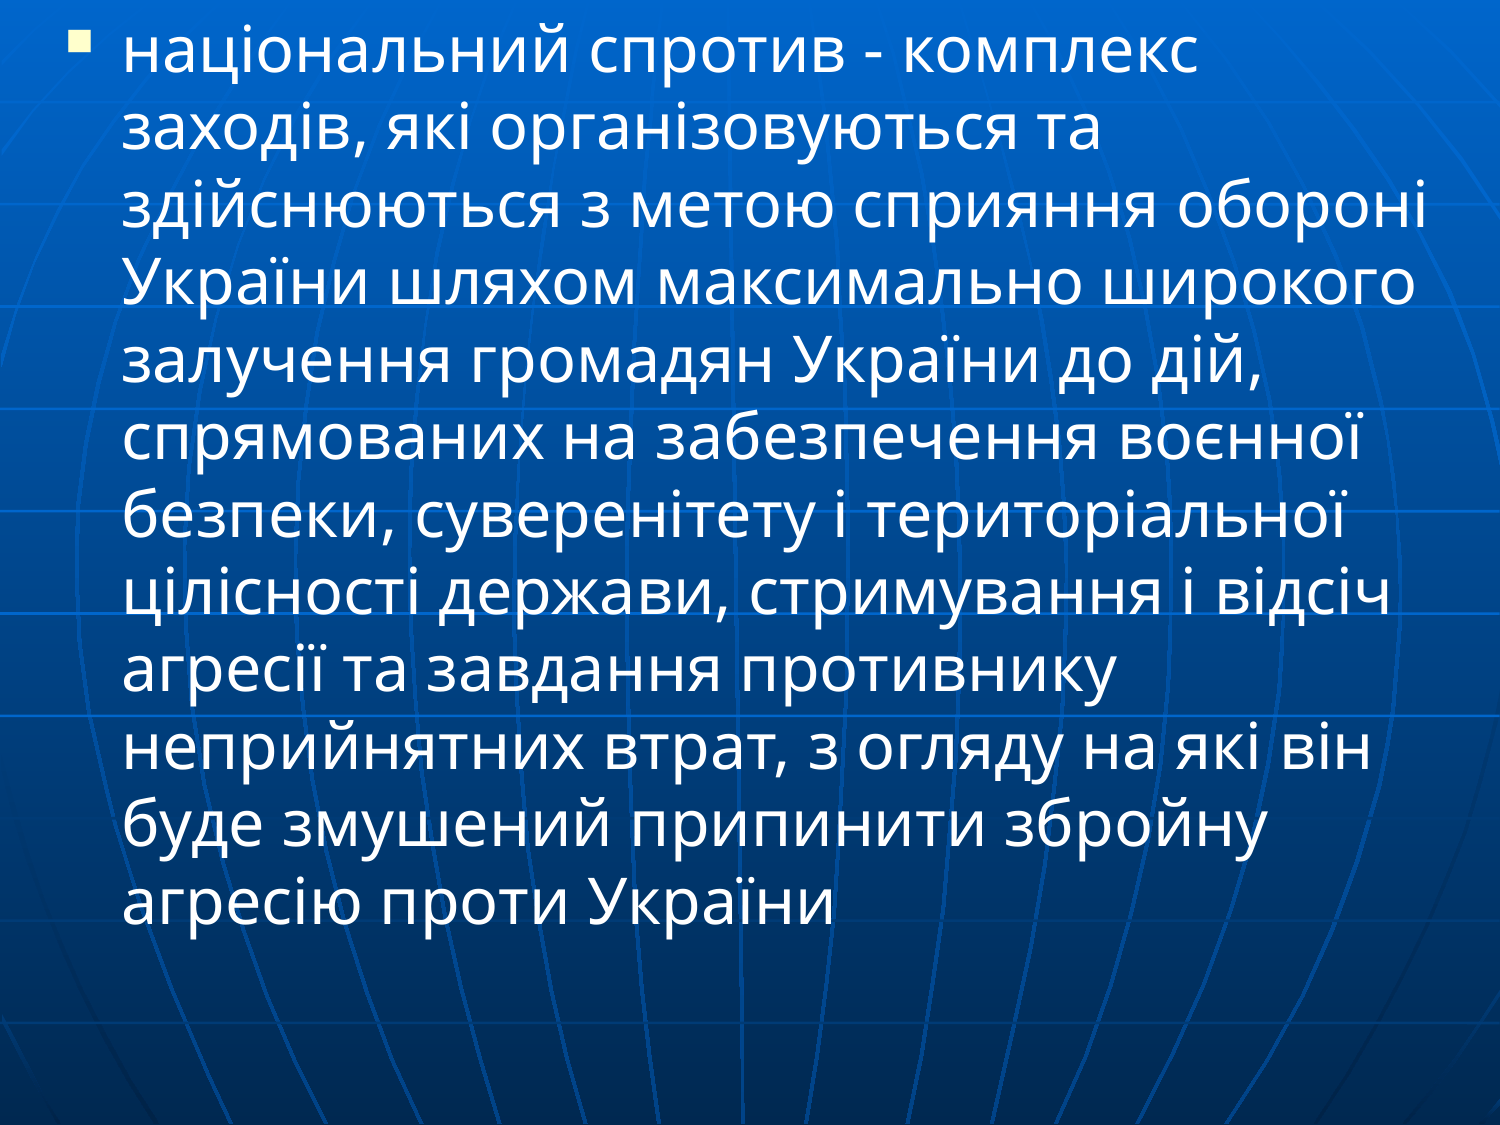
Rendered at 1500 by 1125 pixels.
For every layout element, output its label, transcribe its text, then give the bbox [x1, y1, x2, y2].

list національний спротив - комплекс заходів, які організовуються та здійснюються з метою сприяння обороні України шляхом максимально широкого залучення громадян України до дій, спрямованих на забезпечення воєнної безпеки, суверенітету і територіальної цілісності держави, стримування і відсіч агресії та завдання противнику неприйнятних втрат, з огляду на які він буде змушений припинити збройну агресію проти України [50, 0, 1450, 1075]
